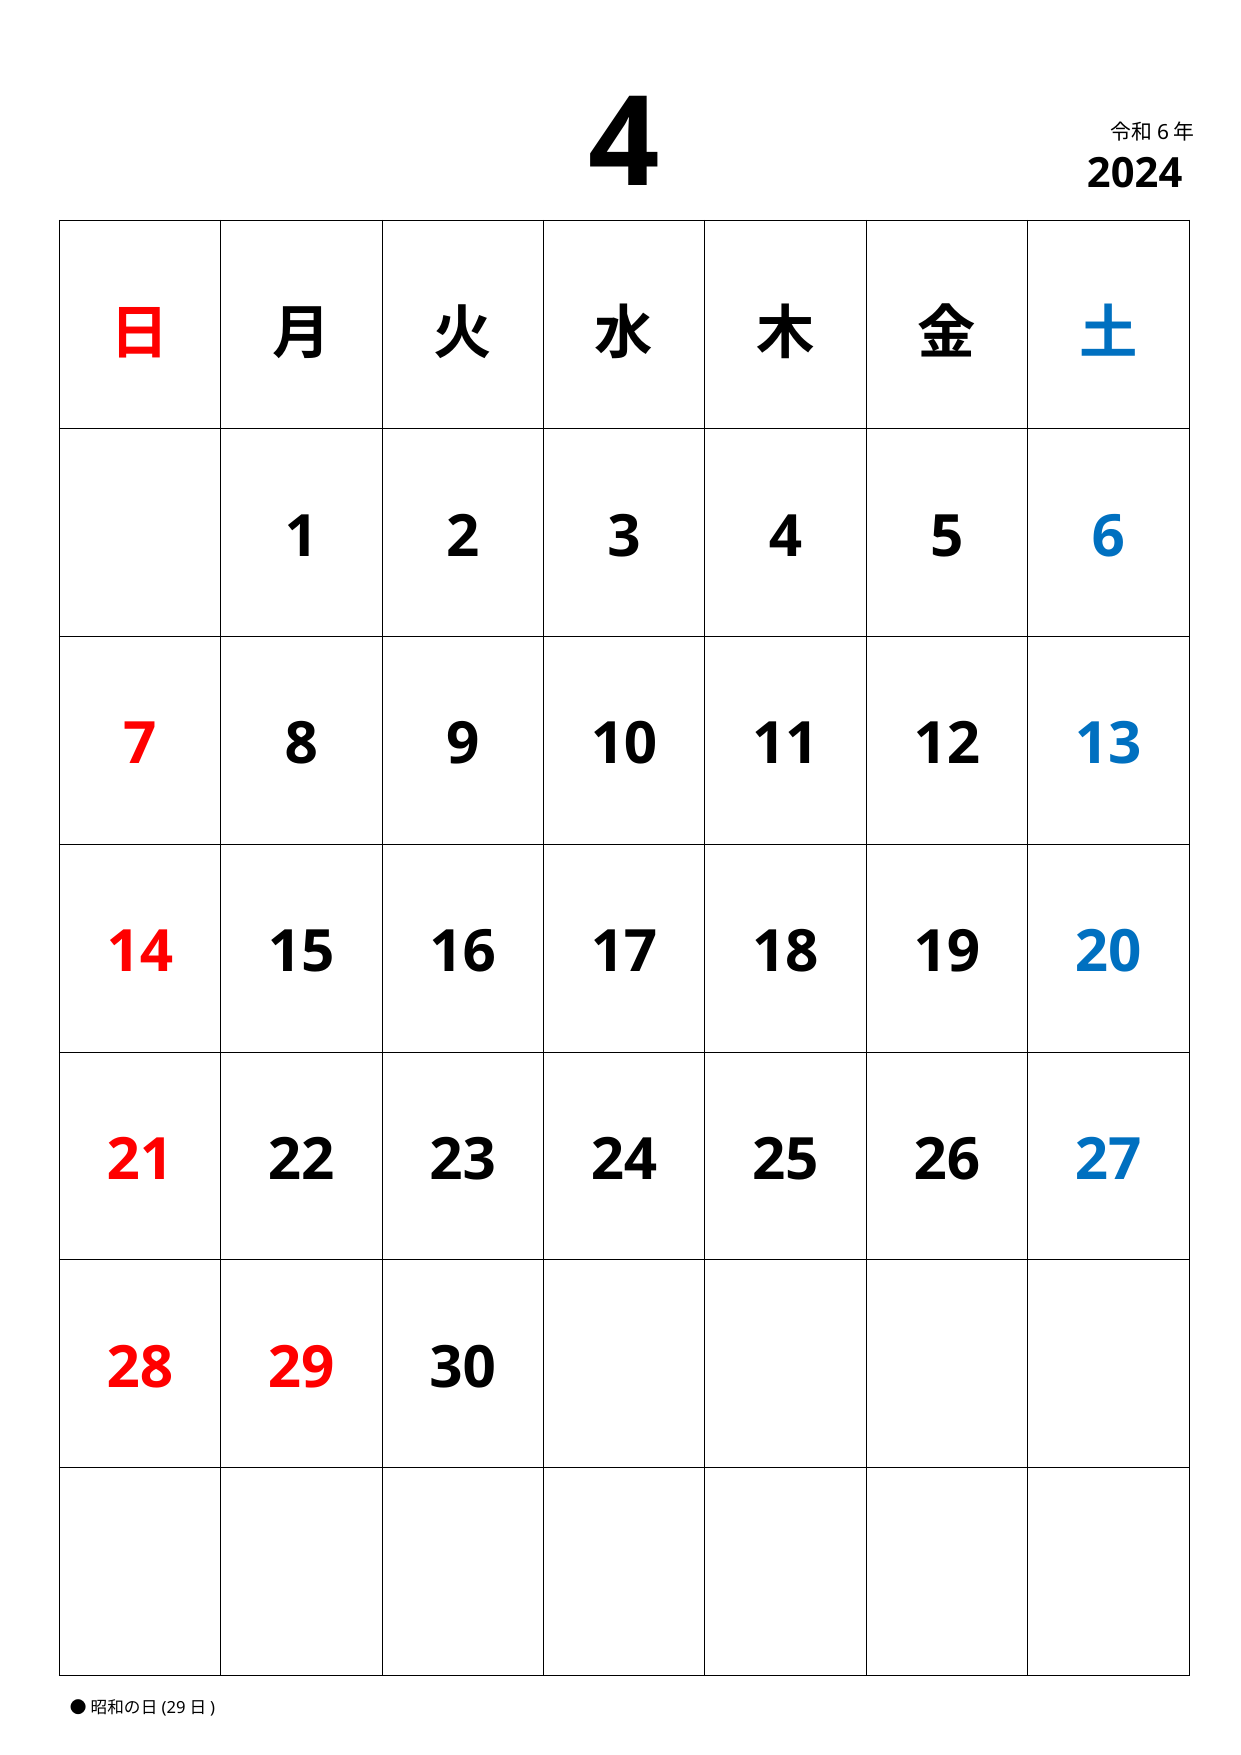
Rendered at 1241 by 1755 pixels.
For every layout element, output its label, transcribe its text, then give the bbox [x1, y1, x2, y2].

table_cell 2 [383, 429, 543, 636]
table_header 月 [221, 221, 382, 428]
table_cell 11 [705, 637, 866, 844]
table_cell 8 [221, 637, 382, 844]
table_cell 17 [544, 845, 704, 1052]
table_cell [544, 1468, 704, 1675]
table_cell [544, 1260, 704, 1467]
table_cell 6 [1028, 429, 1189, 636]
table_cell 25 [705, 1053, 866, 1259]
table_cell 20 [1028, 845, 1189, 1052]
table_cell 23 [383, 1053, 543, 1259]
table_cell 5 [867, 429, 1027, 636]
table_cell [705, 1468, 866, 1675]
text_box 2024 [1072, 138, 1198, 204]
table_cell 9 [383, 637, 543, 844]
table_cell [867, 1260, 1027, 1467]
table_cell 22 [221, 1053, 382, 1259]
table_cell 15 [221, 845, 382, 1052]
table_cell 21 [60, 1053, 220, 1259]
text_box 4 [573, 53, 675, 219]
table_cell 29 [221, 1260, 382, 1467]
table_header 木 [705, 221, 866, 428]
table_cell 12 [867, 637, 1027, 844]
table_cell 19 [867, 845, 1027, 1052]
text_box ●昭和の日(29日) [55, 1689, 230, 1725]
table_cell 26 [867, 1053, 1027, 1259]
table_header 土 [1028, 221, 1189, 428]
table_cell [1028, 1468, 1189, 1675]
table_cell 24 [544, 1053, 704, 1259]
table_cell 4 [705, 429, 866, 636]
table_cell [705, 1260, 866, 1467]
table_cell 16 [383, 845, 543, 1052]
table_cell [867, 1468, 1027, 1675]
text_box 令和6年 [1095, 110, 1210, 151]
table_header 火 [383, 221, 543, 428]
table_cell [1028, 1260, 1189, 1467]
table_cell 7 [60, 637, 220, 844]
table_cell 28 [60, 1260, 220, 1467]
table_cell 18 [705, 845, 866, 1052]
table_cell 10 [544, 637, 704, 844]
table_cell [383, 1468, 543, 1675]
table_cell 1 [221, 429, 382, 636]
table_cell 3 [544, 429, 704, 636]
table_cell 27 [1028, 1053, 1189, 1259]
table_cell 13 [1028, 637, 1189, 844]
table_cell [60, 429, 220, 636]
table_header 金 [867, 221, 1027, 428]
table_cell [60, 1468, 220, 1675]
table_cell 14 [60, 845, 220, 1052]
table_cell 30 [383, 1260, 543, 1467]
table_cell [221, 1468, 382, 1675]
table_header 水 [544, 221, 704, 428]
table_header 日 [60, 221, 220, 428]
